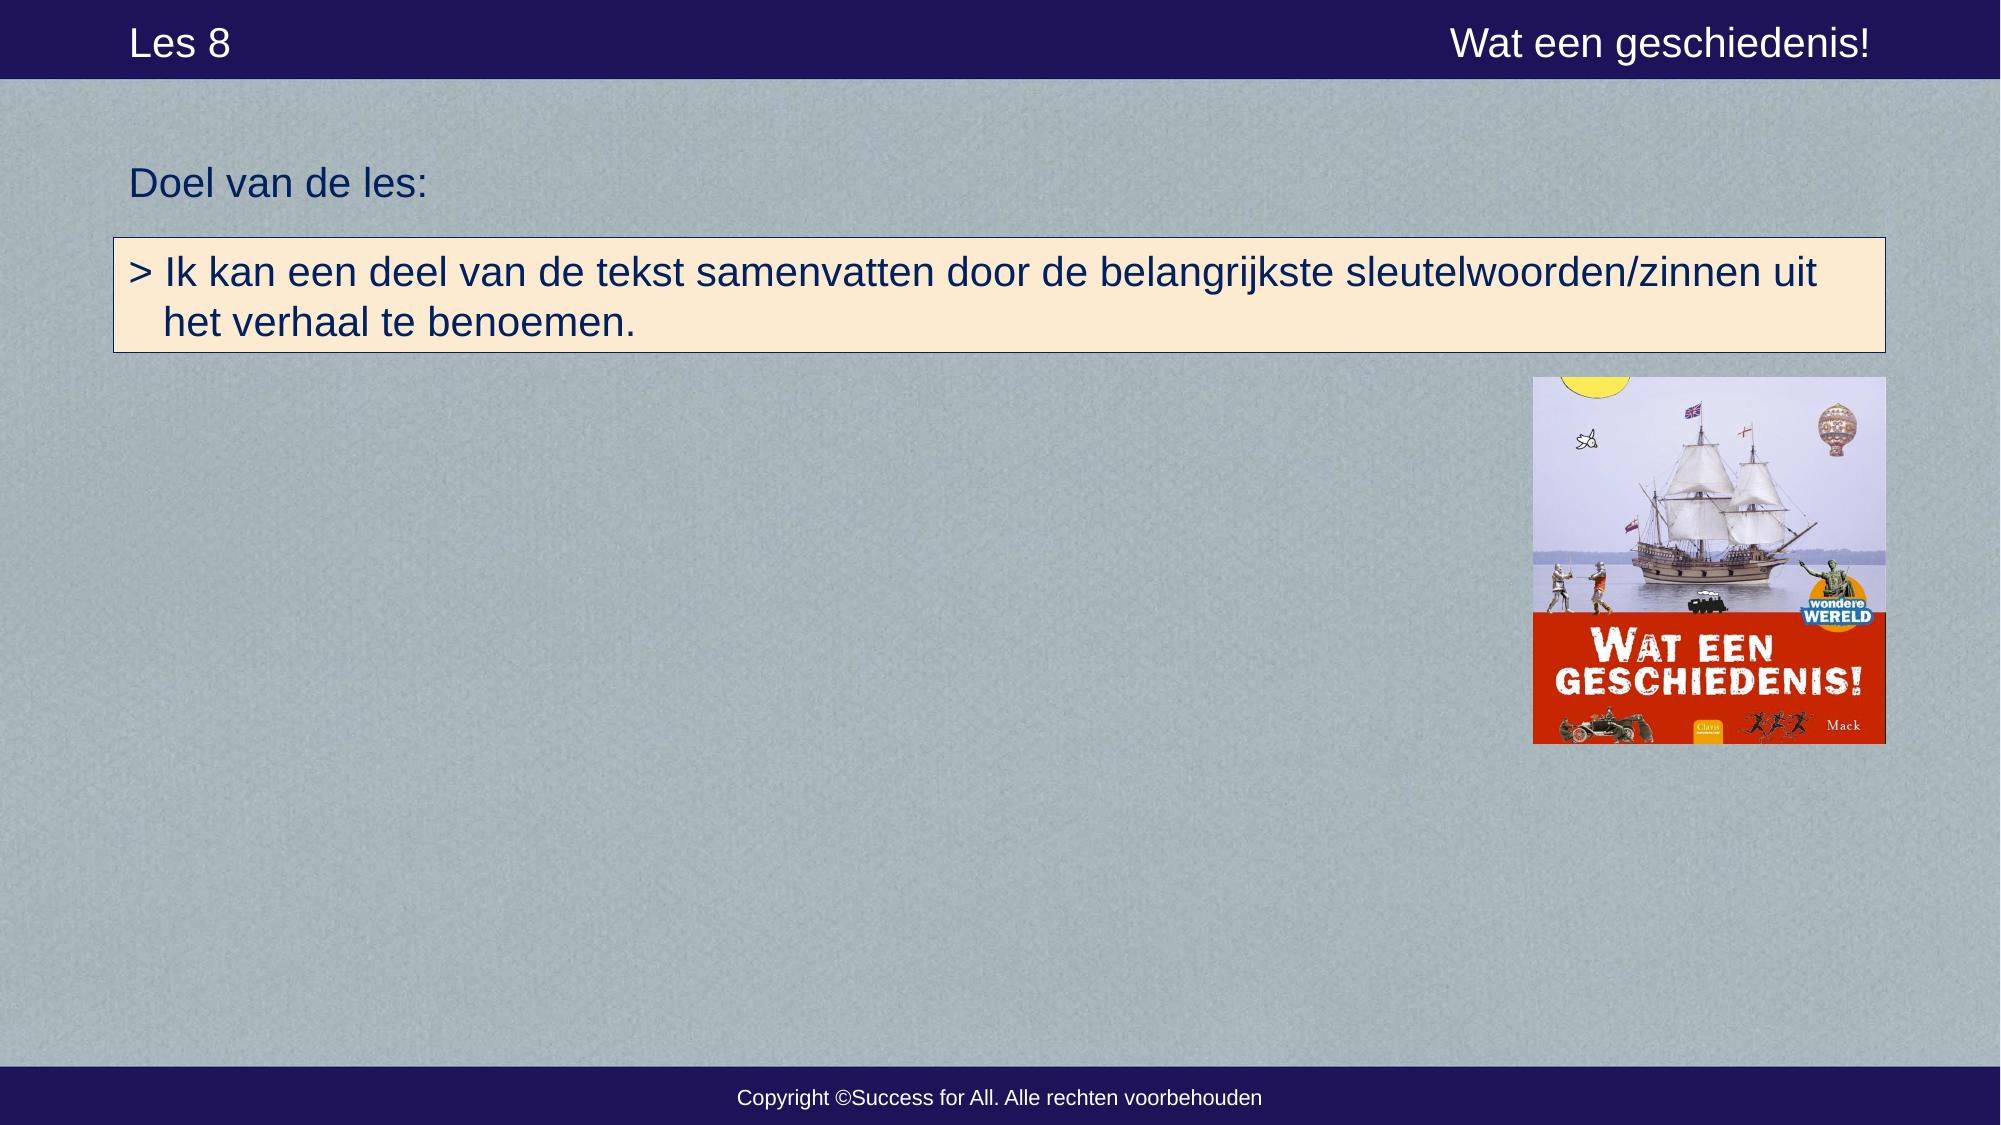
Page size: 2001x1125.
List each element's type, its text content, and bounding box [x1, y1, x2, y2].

text_box Copyright ©Success for All. Alle rechten voorbehouden [0, 1076, 2000, 1125]
text_box Wat een geschiedenis! [999, 8, 1886, 73]
text_box Doel van de les: [113, 148, 1635, 214]
picture [0, 0, 2001, 1125]
text_box Les 8 [114, 8, 354, 73]
text_box > Ik kan een deel van de tekst samenvatten door de belangrijkste sleutelwoorden/zinnen uit het verhaal te benoemen. [113, 237, 1886, 353]
